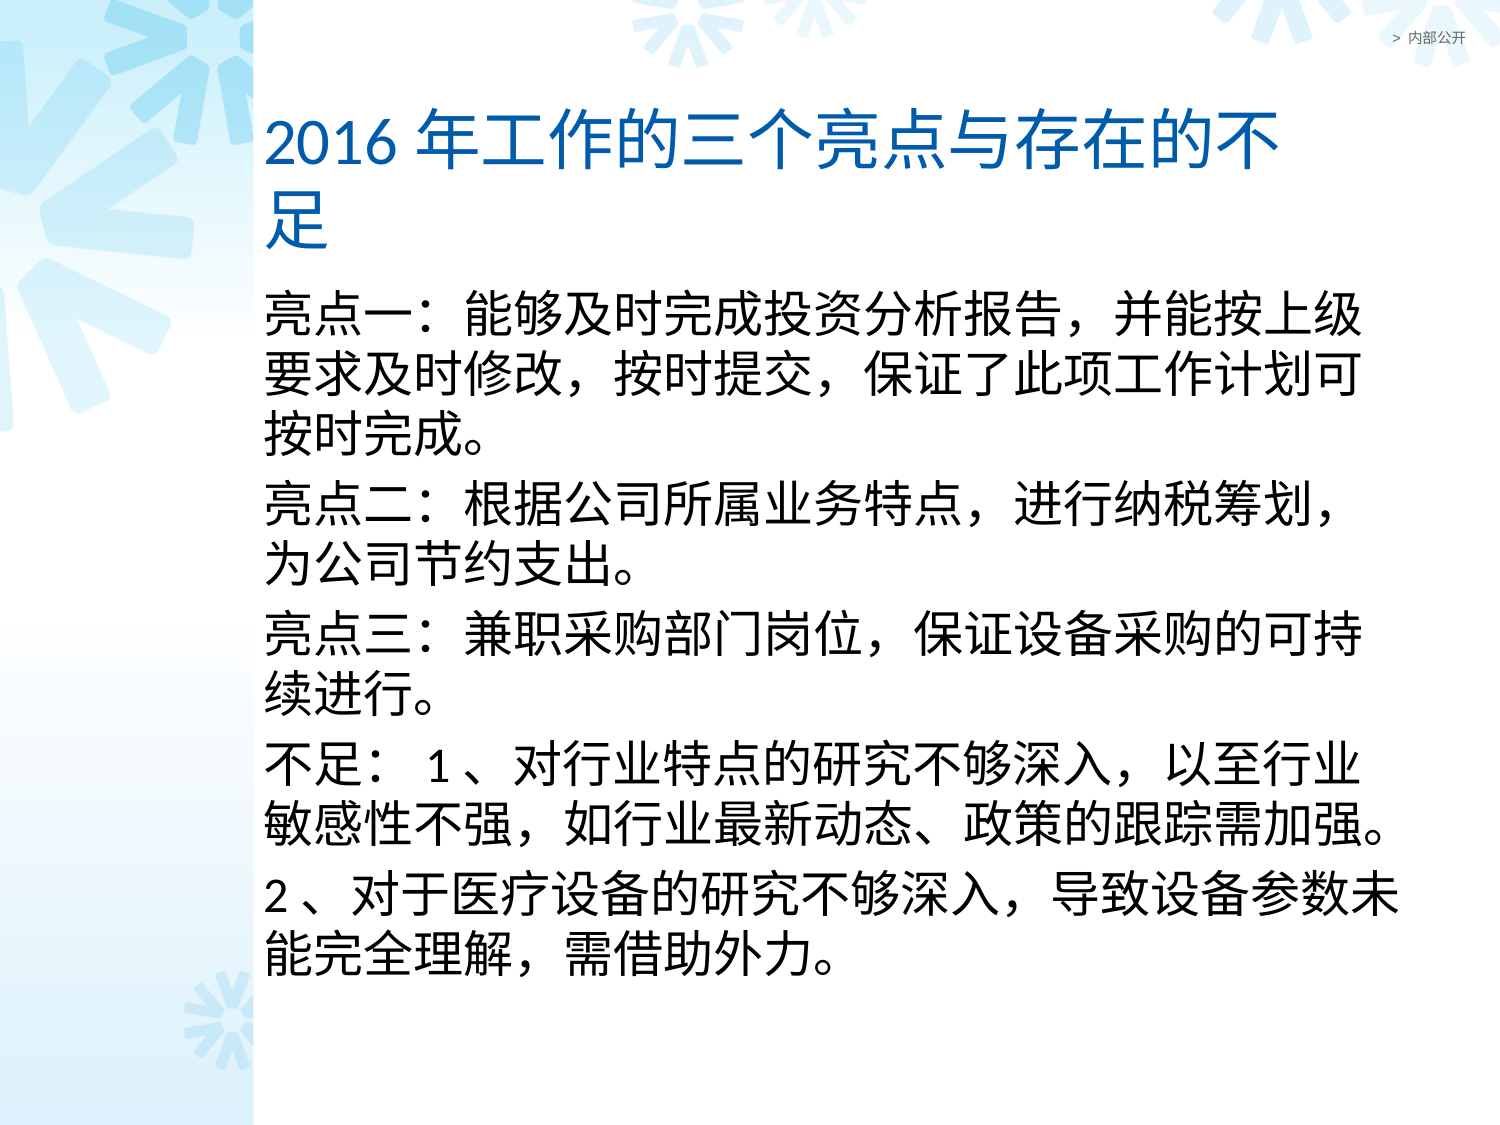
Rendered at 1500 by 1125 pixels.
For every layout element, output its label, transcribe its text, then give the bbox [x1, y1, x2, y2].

title 2016年工作的三个亮点与存在的不足 [248, 90, 1342, 201]
list 亮点一：能够及时完成投资分析报告，并能按上级要求及时修改，按时提交，保证了此项工作计划可按时完成。 亮点二：根据公司所属业务特点，进行纳税筹划，为公司节约支出。 亮点三：兼职采购部门岗位，保证设备采购的可持续进行。 不足：1、对行业特点的研究不够深入，以至行业敏感性不强，如行业最新动态、政策的跟踪需加强。 2、对于医疗设备的研究不够深入，导致设备参数未能完全理解，需借助外力。 [248, 275, 1420, 1024]
picture [0, 0, 1500, 1125]
